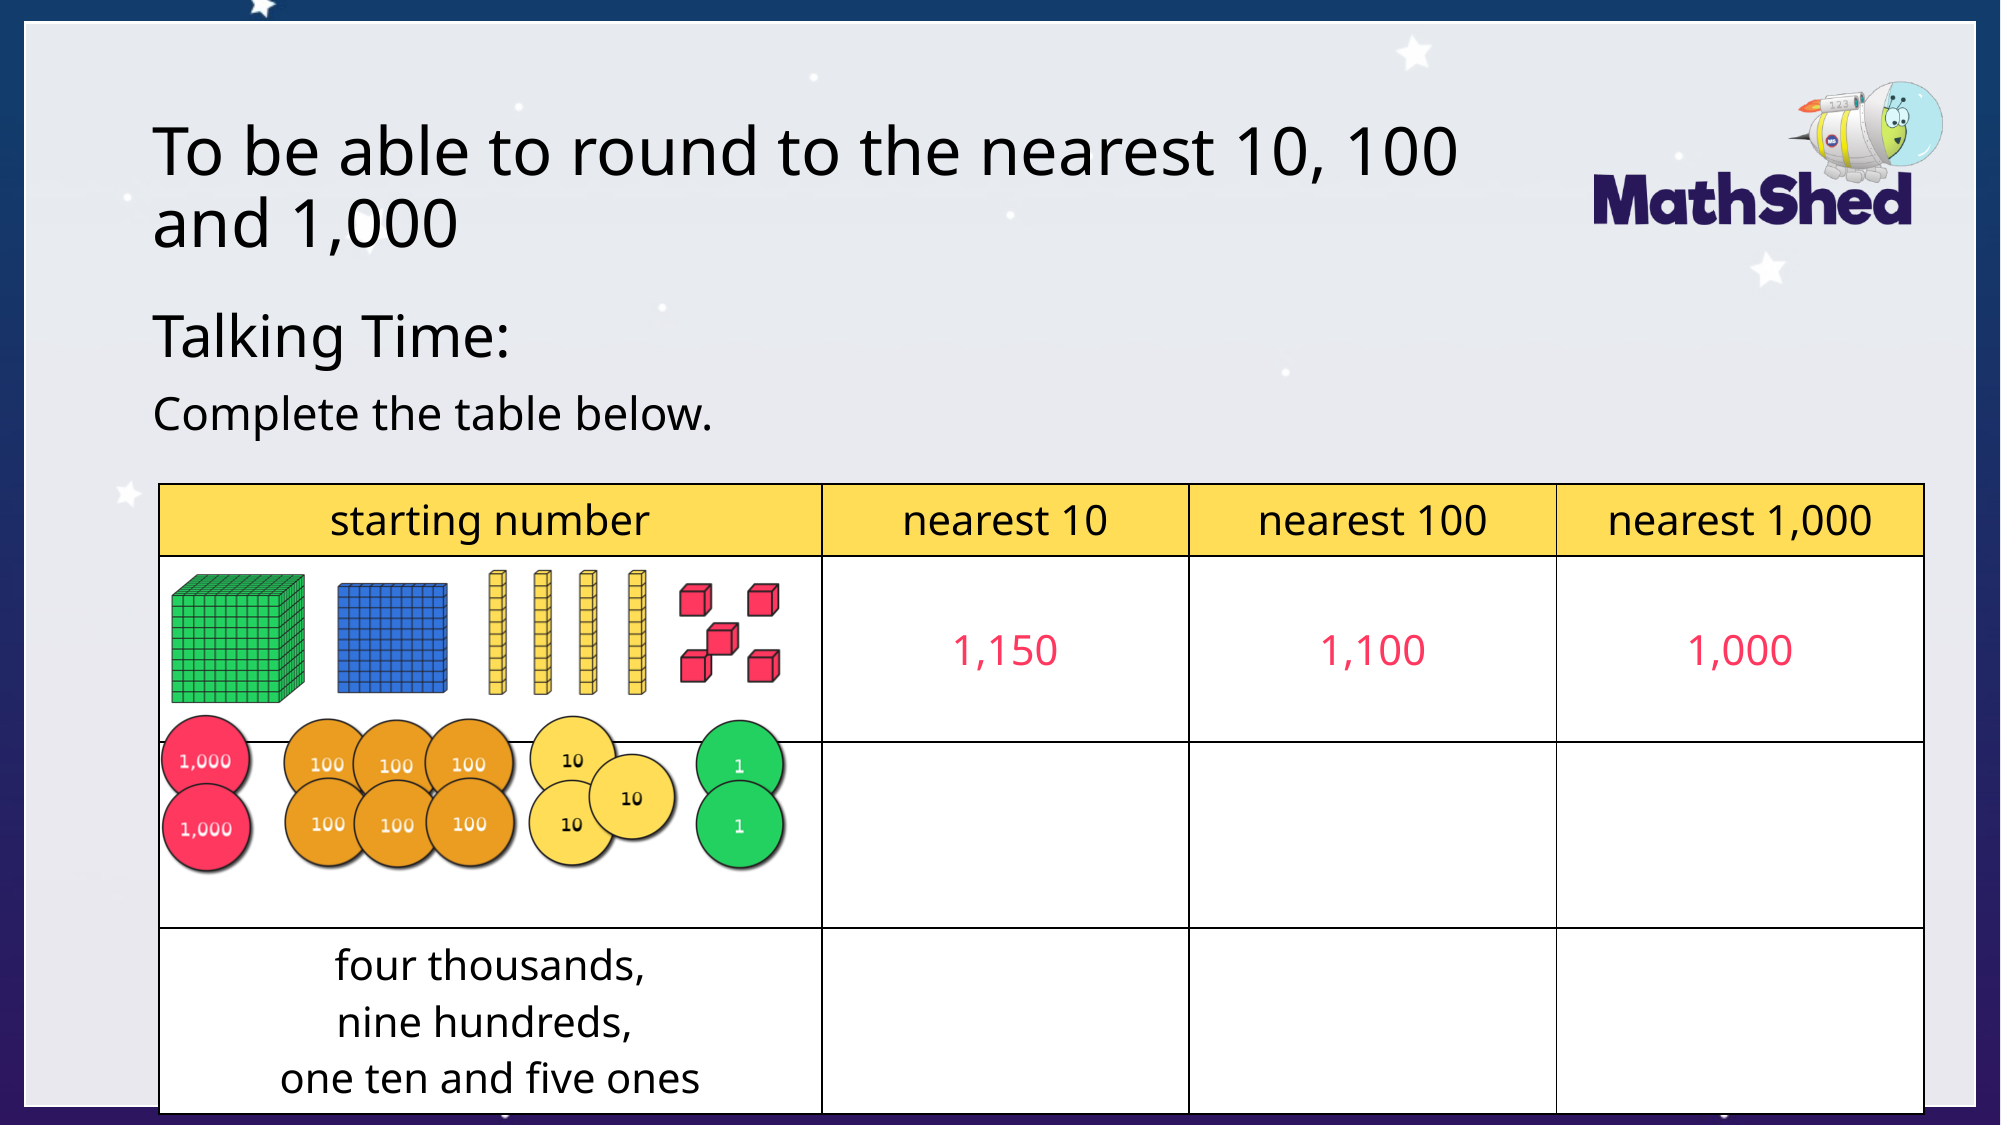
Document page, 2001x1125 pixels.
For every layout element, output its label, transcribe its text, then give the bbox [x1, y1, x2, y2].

table_cell [823, 743, 1188, 927]
table_cell [1190, 929, 1556, 1113]
table_cell [1557, 743, 1923, 927]
table_cell 1,150 [823, 557, 1188, 741]
table_cell 1,000 [1557, 557, 1923, 741]
table_cell [823, 929, 1188, 1113]
table_cell [160, 743, 821, 927]
table_cell [1190, 743, 1556, 927]
list Talking Time: Complete the table below. [137, 299, 1863, 1014]
table_cell 1,100 [1190, 557, 1556, 741]
table_header nearest 100 [1190, 485, 1556, 555]
table_header nearest 10 [823, 485, 1188, 555]
table_cell [160, 557, 821, 741]
table_cell four thousands, nine hundreds, one ten and five ones [160, 929, 821, 1113]
picture [0, 0, 2001, 1125]
title To be able to round to the nearest 10, 100 and 1,000 [137, 81, 1578, 299]
table_header starting number [160, 485, 821, 555]
table_cell [1557, 929, 1923, 1113]
table_header nearest 1,000 [1557, 485, 1923, 555]
